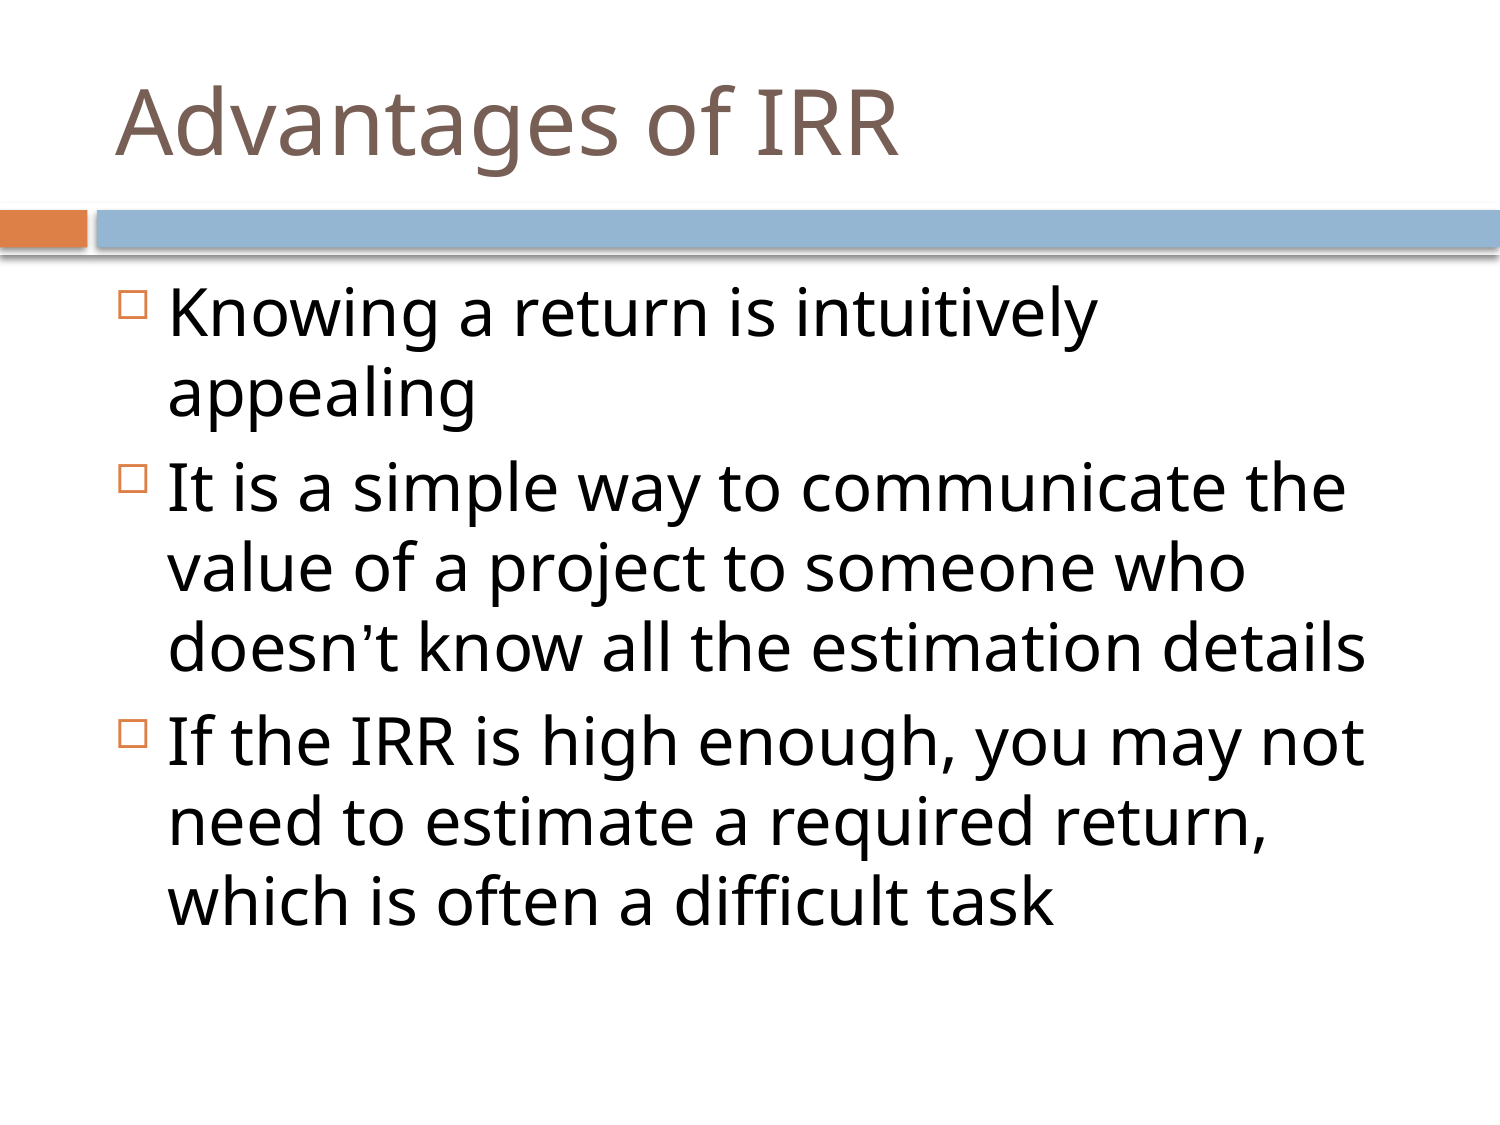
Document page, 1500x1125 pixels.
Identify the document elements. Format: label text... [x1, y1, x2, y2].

title Advantages of IRR [100, 37, 1438, 200]
list Knowing a return is intuitively appealing It is a simple way to communicate the value of a project to someone who doesn’t know all the estimation details If the IRR is high enough, you may not need to estimate a required return, which is often a difficult task [100, 262, 1438, 1000]
